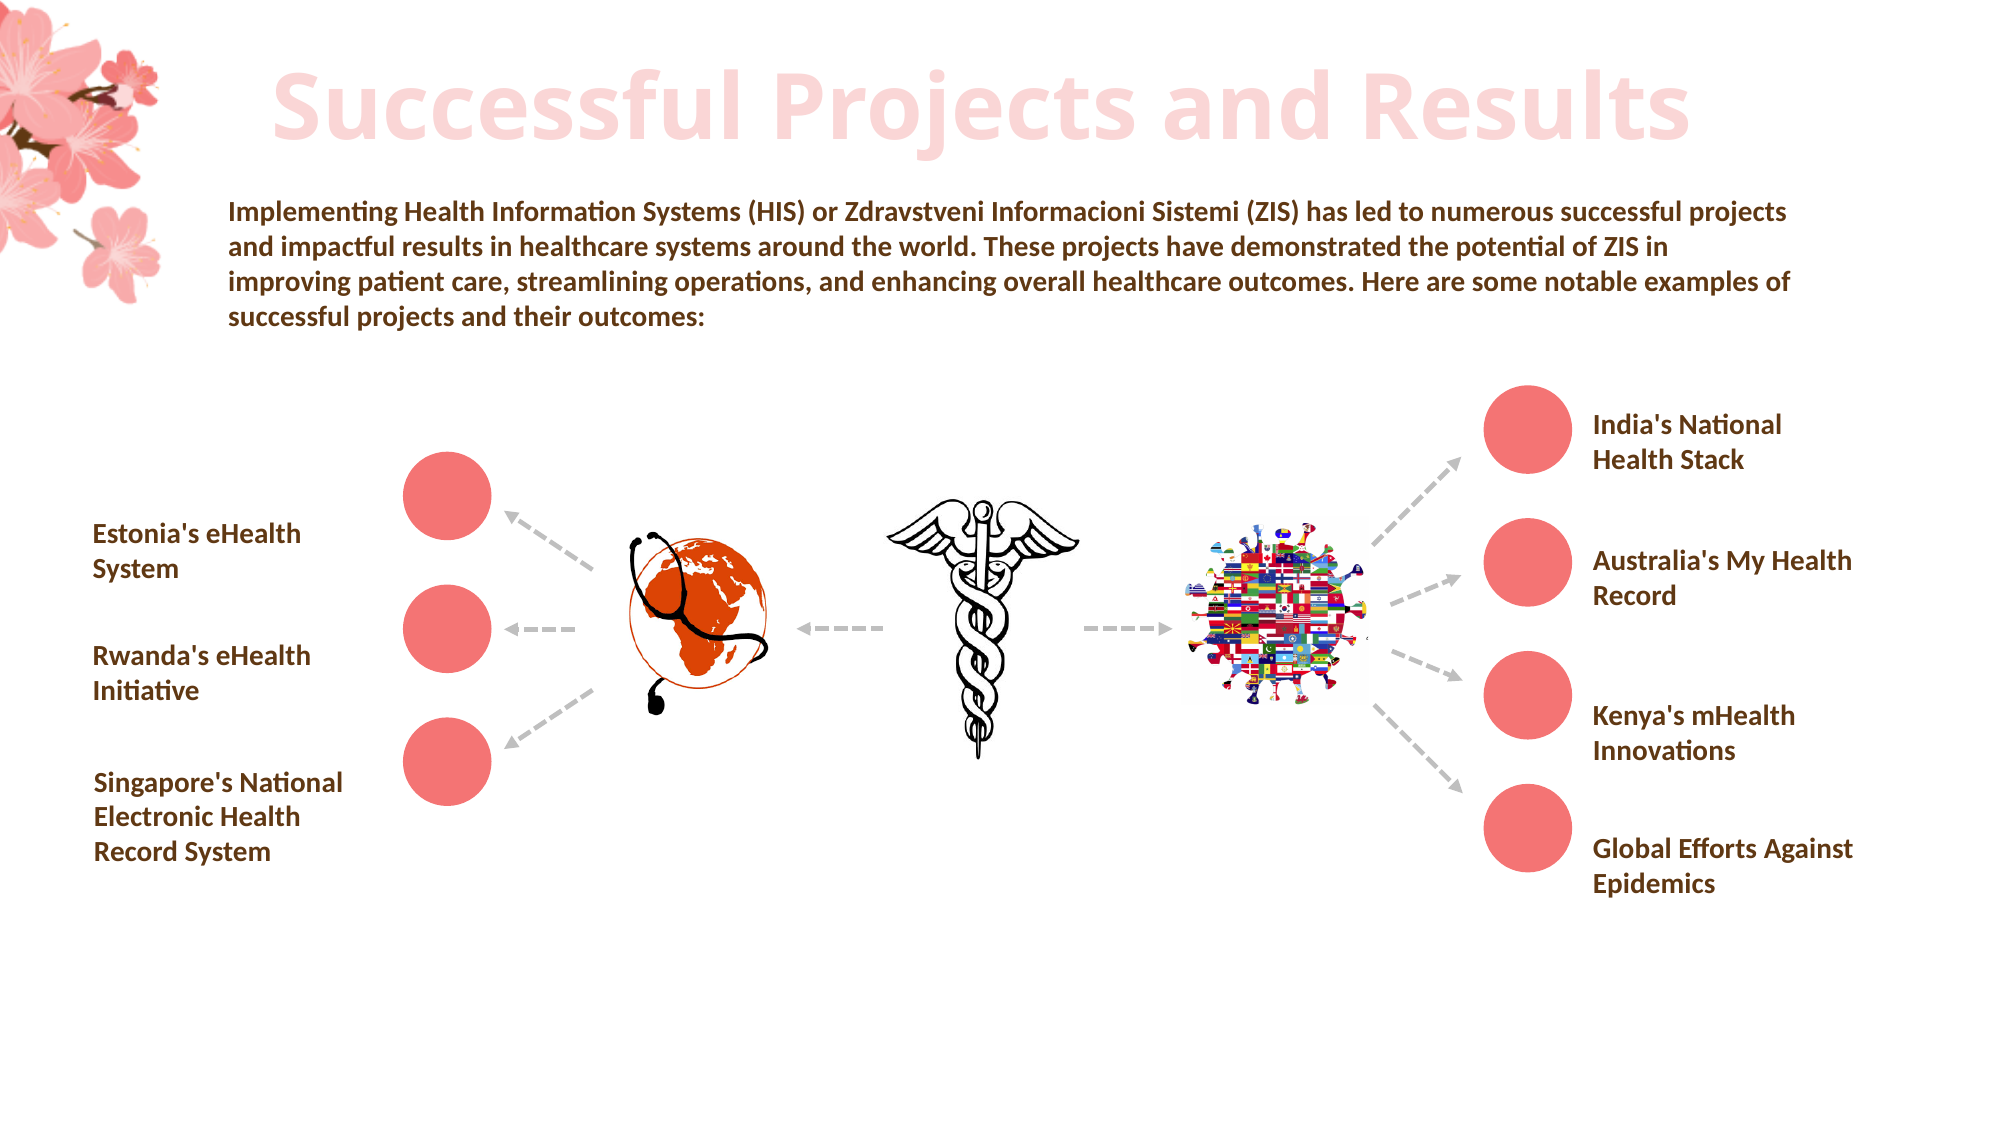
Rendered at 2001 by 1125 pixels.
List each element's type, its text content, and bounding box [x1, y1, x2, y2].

text_box [401, 450, 493, 542]
picture [597, 518, 792, 731]
text_box India's National Health Stack [1578, 397, 1876, 483]
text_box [503, 510, 593, 570]
text_box Australia's My Health Record [1578, 533, 1876, 619]
text_box [1482, 384, 1574, 475]
text_box [1482, 517, 1574, 608]
text_box [401, 716, 493, 808]
title Successful Projects and Results [120, 1, 1846, 219]
text_box [1482, 649, 1574, 741]
picture [1181, 516, 1369, 705]
text_box Rwanda's eHealth Initiative [78, 628, 396, 714]
text_box Implementing Health Information Systems (HIS) or Zdravstveni Informacioni Sistemi (ZIS) has led to numerous successful projects and impactful results in healthcare systems around the world. These projects have demonstrated the potential of ZIS in improving patient care, streamlining operations, and enhancing overall healthcare outcomes. Here are some notable examples of successful projects and their outcomes: [213, 184, 1814, 340]
picture [0, 0, 197, 328]
text_box Global Efforts Against Epidemics [1578, 821, 1876, 907]
text_box [401, 583, 493, 675]
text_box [1372, 456, 1462, 546]
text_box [1391, 650, 1463, 681]
text_box [1482, 782, 1574, 874]
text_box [1390, 575, 1462, 605]
picture [883, 495, 1082, 762]
text_box Singapore's National Electronic Health Record System [79, 755, 378, 876]
text_box Kenya's mHealth Innovations [1578, 689, 1876, 774]
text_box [1374, 704, 1463, 794]
text_box Estonia's eHealth System [78, 506, 408, 592]
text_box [503, 689, 593, 749]
